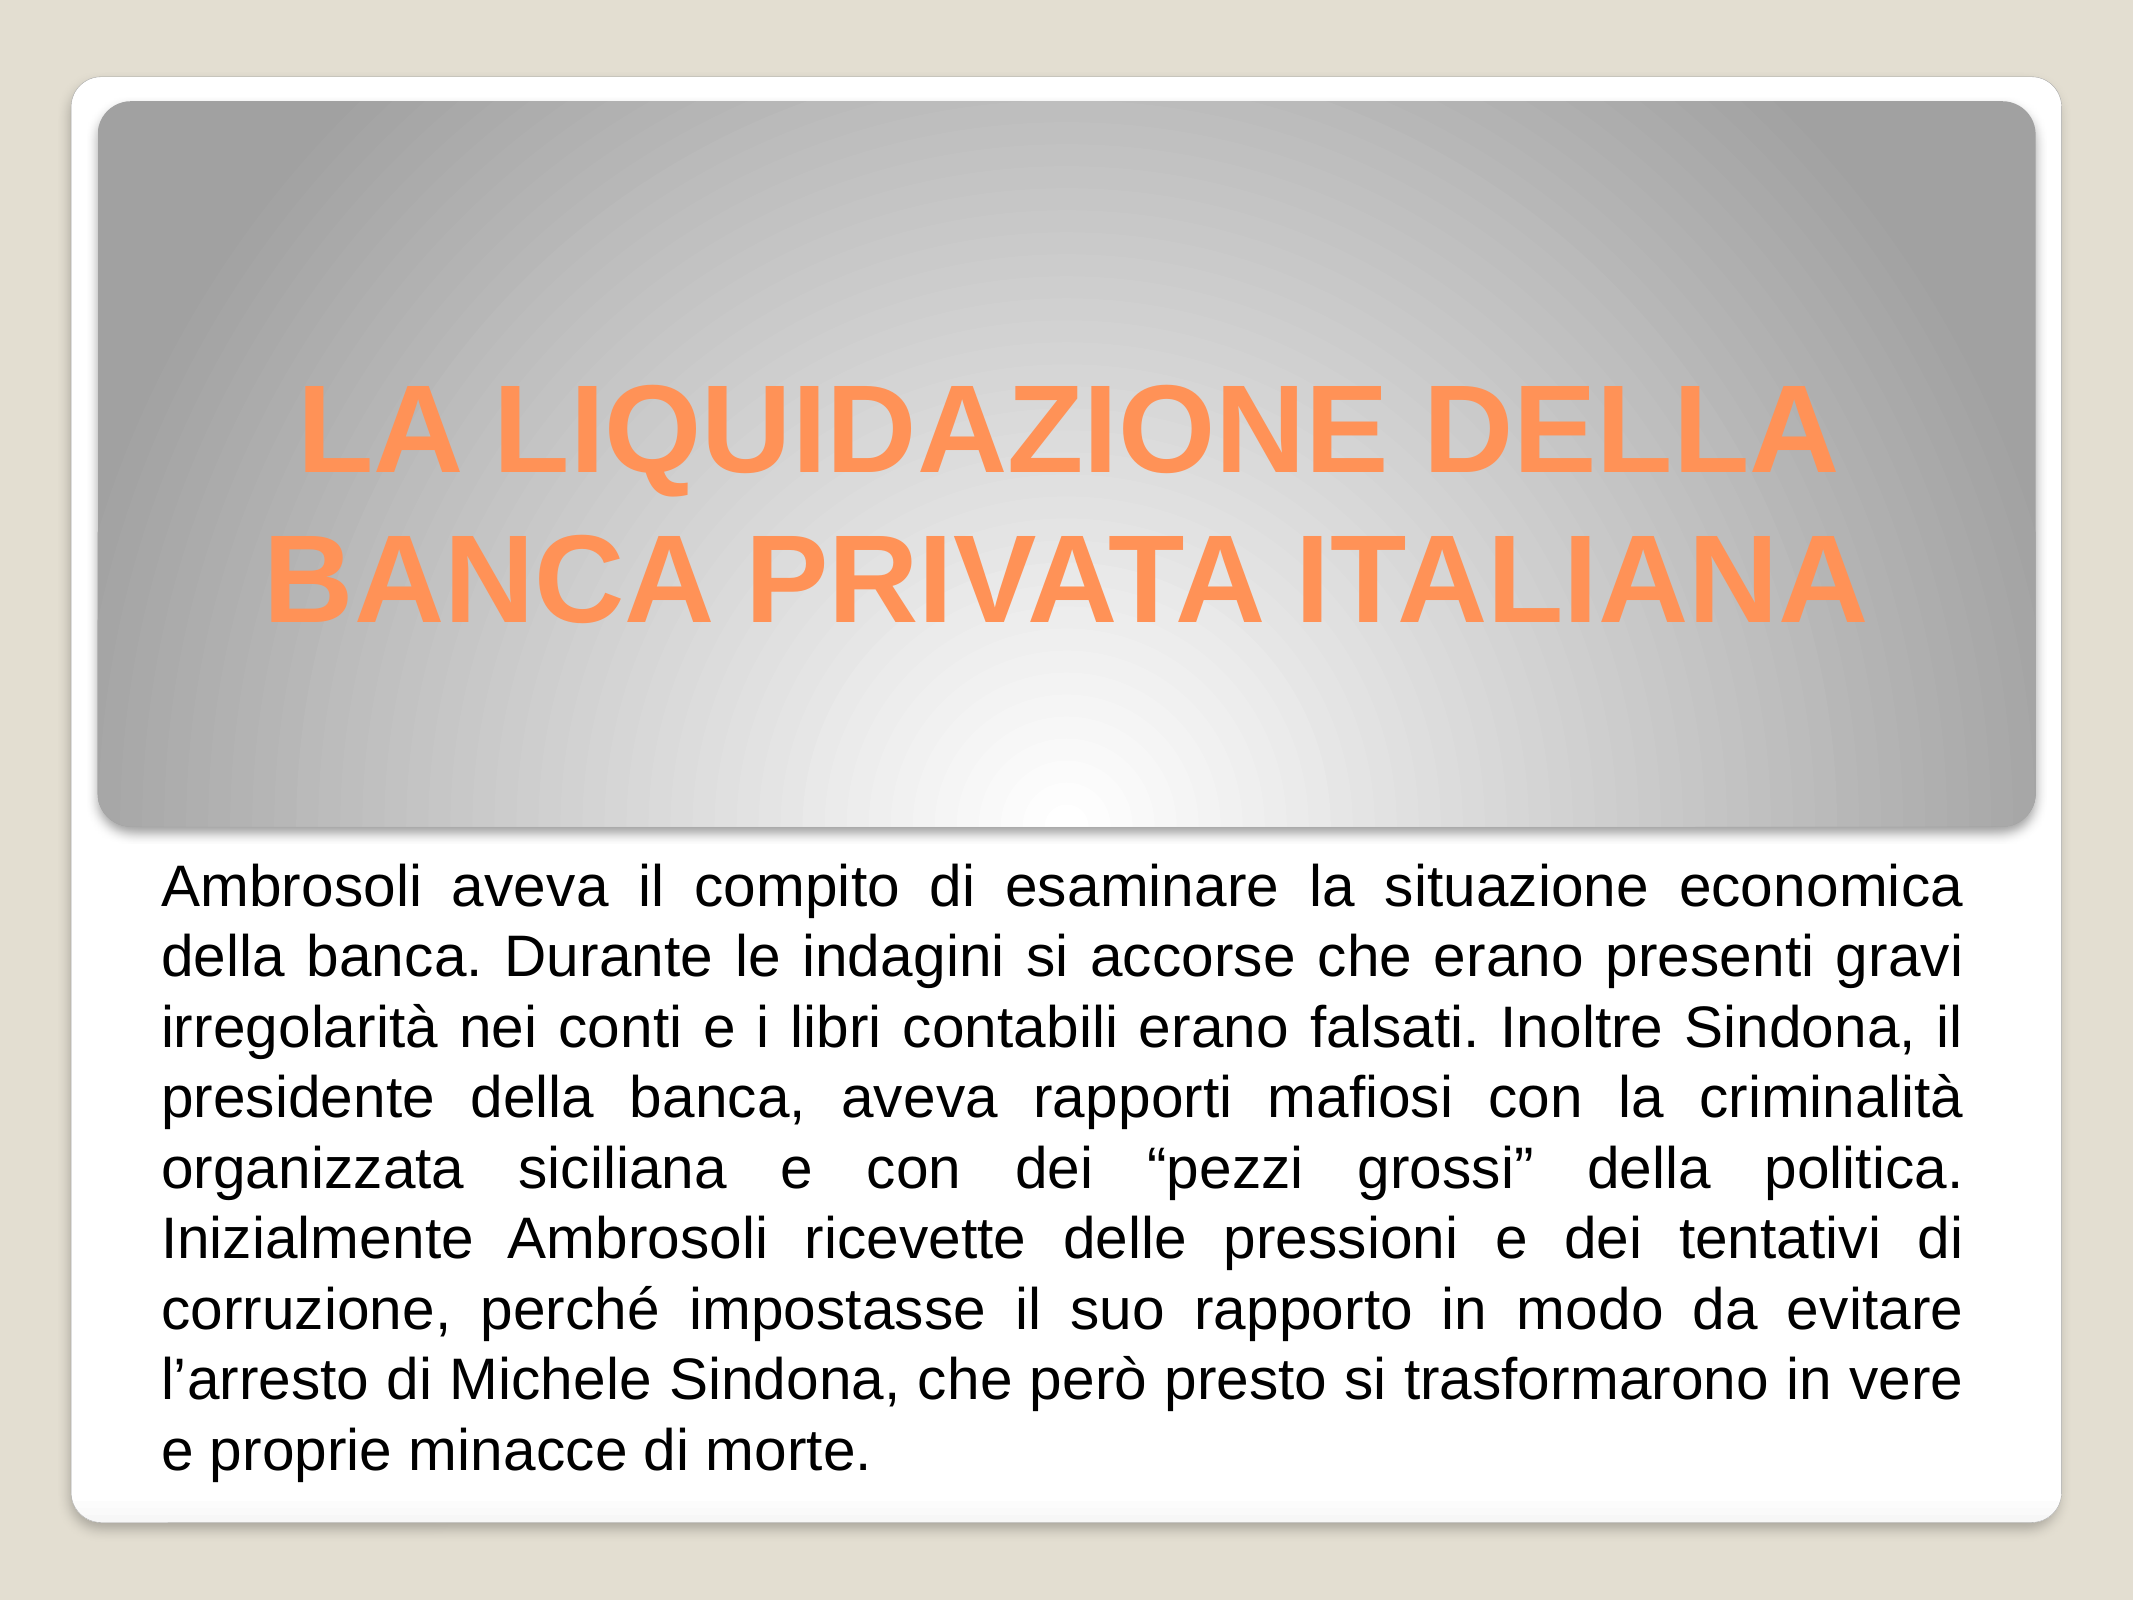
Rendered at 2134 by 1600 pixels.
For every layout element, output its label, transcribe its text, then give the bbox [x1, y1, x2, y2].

title LA LIQUIDAZIONE DELLA BANCA PRIVATA ITALIANA [208, 244, 1925, 659]
subtitle Ambrosoli aveva il compito di esaminare la situazione economica della banca. Durante le indagini si accorse che erano presenti gravi irregolarità nei conti e i libri contabili erano falsati. Inoltre Sindona, il presidente della banca, aveva rapporti mafiosi con la criminalità organizzata siciliana e con dei “pezzi grossi” della politica. Inizialmente Ambrosoli ricevette delle pressioni e dei tentativi di corruzione, perché impostasse il suo rapporto in modo da evitare l’arresto di Michele Sindona, che però presto si trasformarono in vere e proprie minacce di morte. [109, 847, 1988, 1506]
